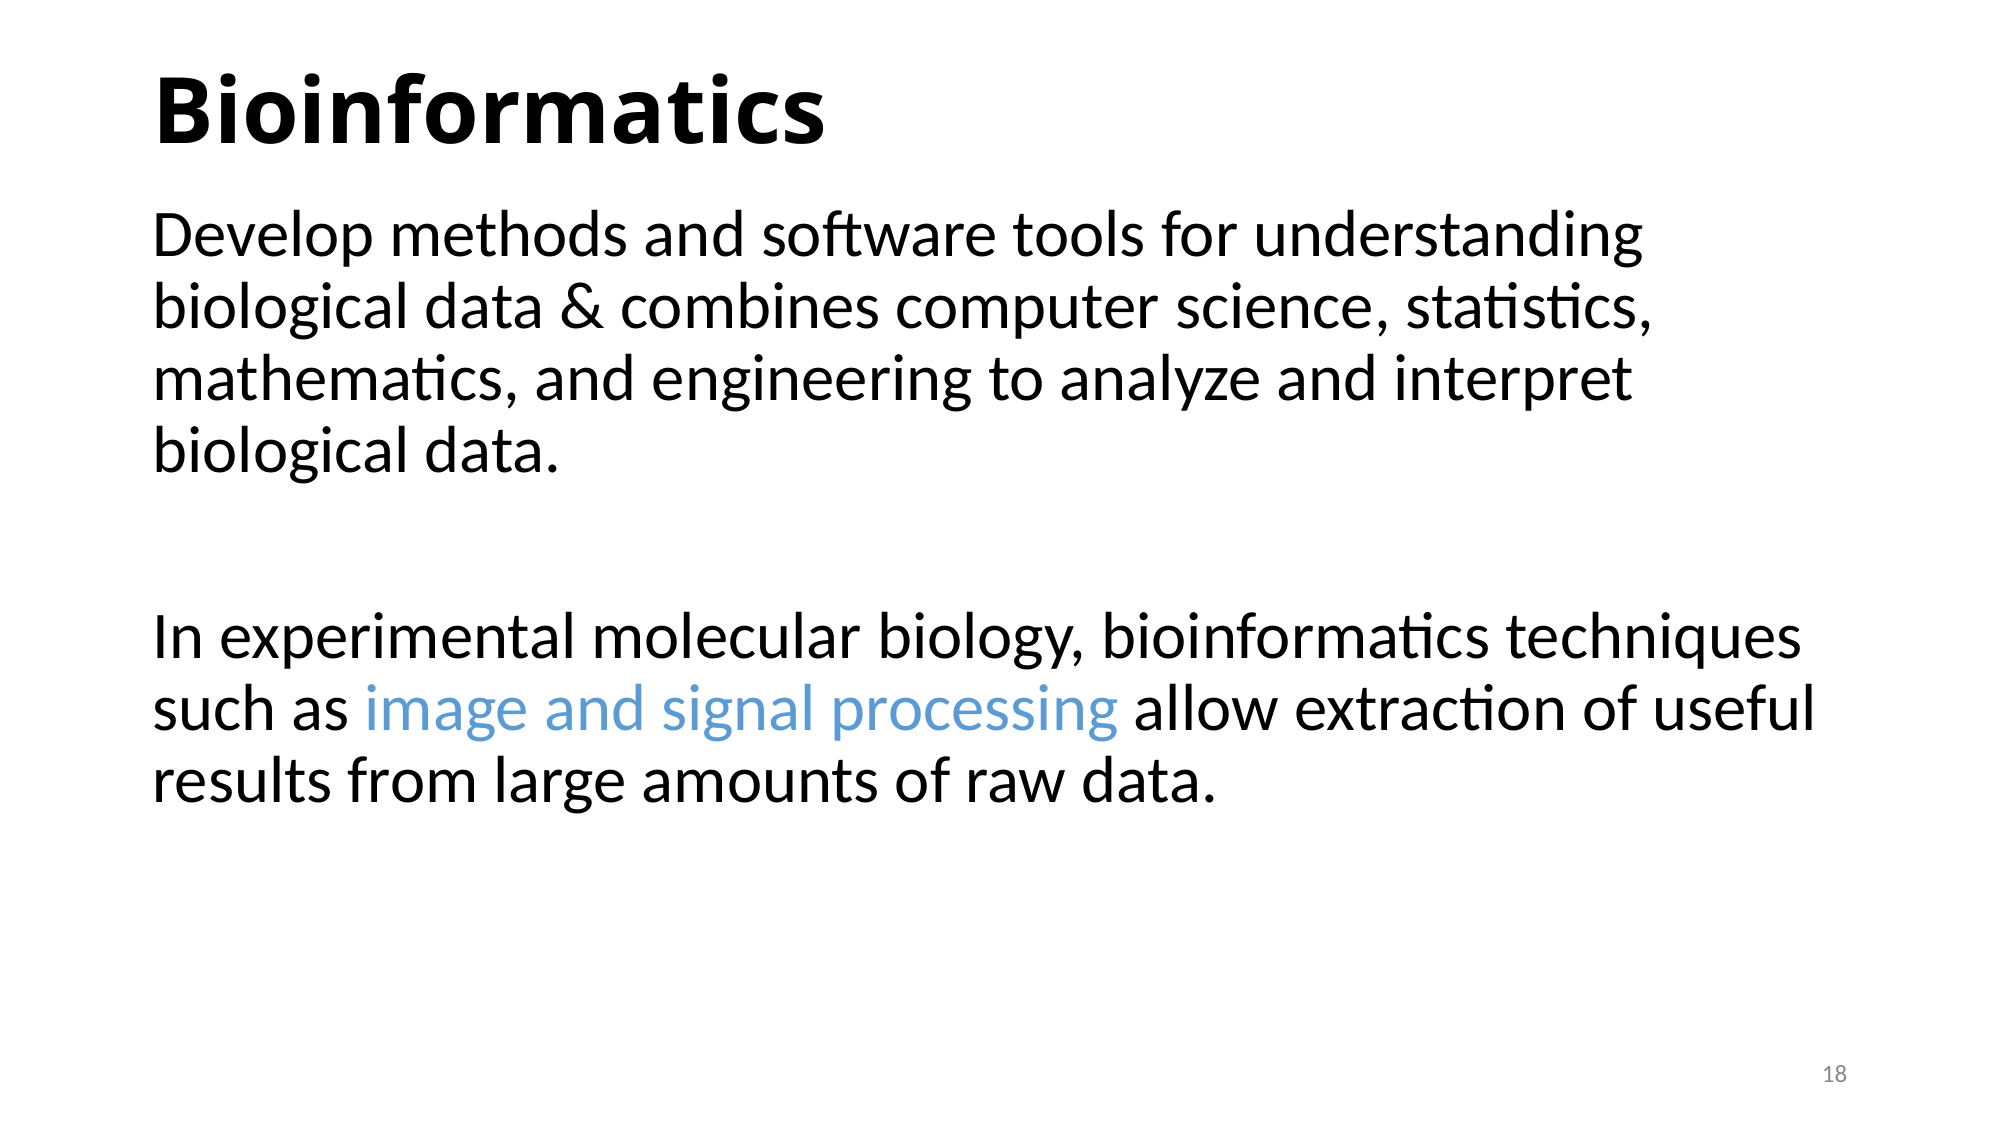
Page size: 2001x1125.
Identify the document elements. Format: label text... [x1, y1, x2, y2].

title Bioinformatics [137, 59, 1863, 191]
slide_number 18 [1412, 1042, 1863, 1103]
list Develop methods and software tools for understanding biological data & combines computer science, statistics, mathematics, and engineering to analyze and interpret biological data. In experimental molecular biology, bioinformatics techniques such as image and signal processing allow extraction of useful results from large amounts of raw data. [137, 191, 1863, 906]
